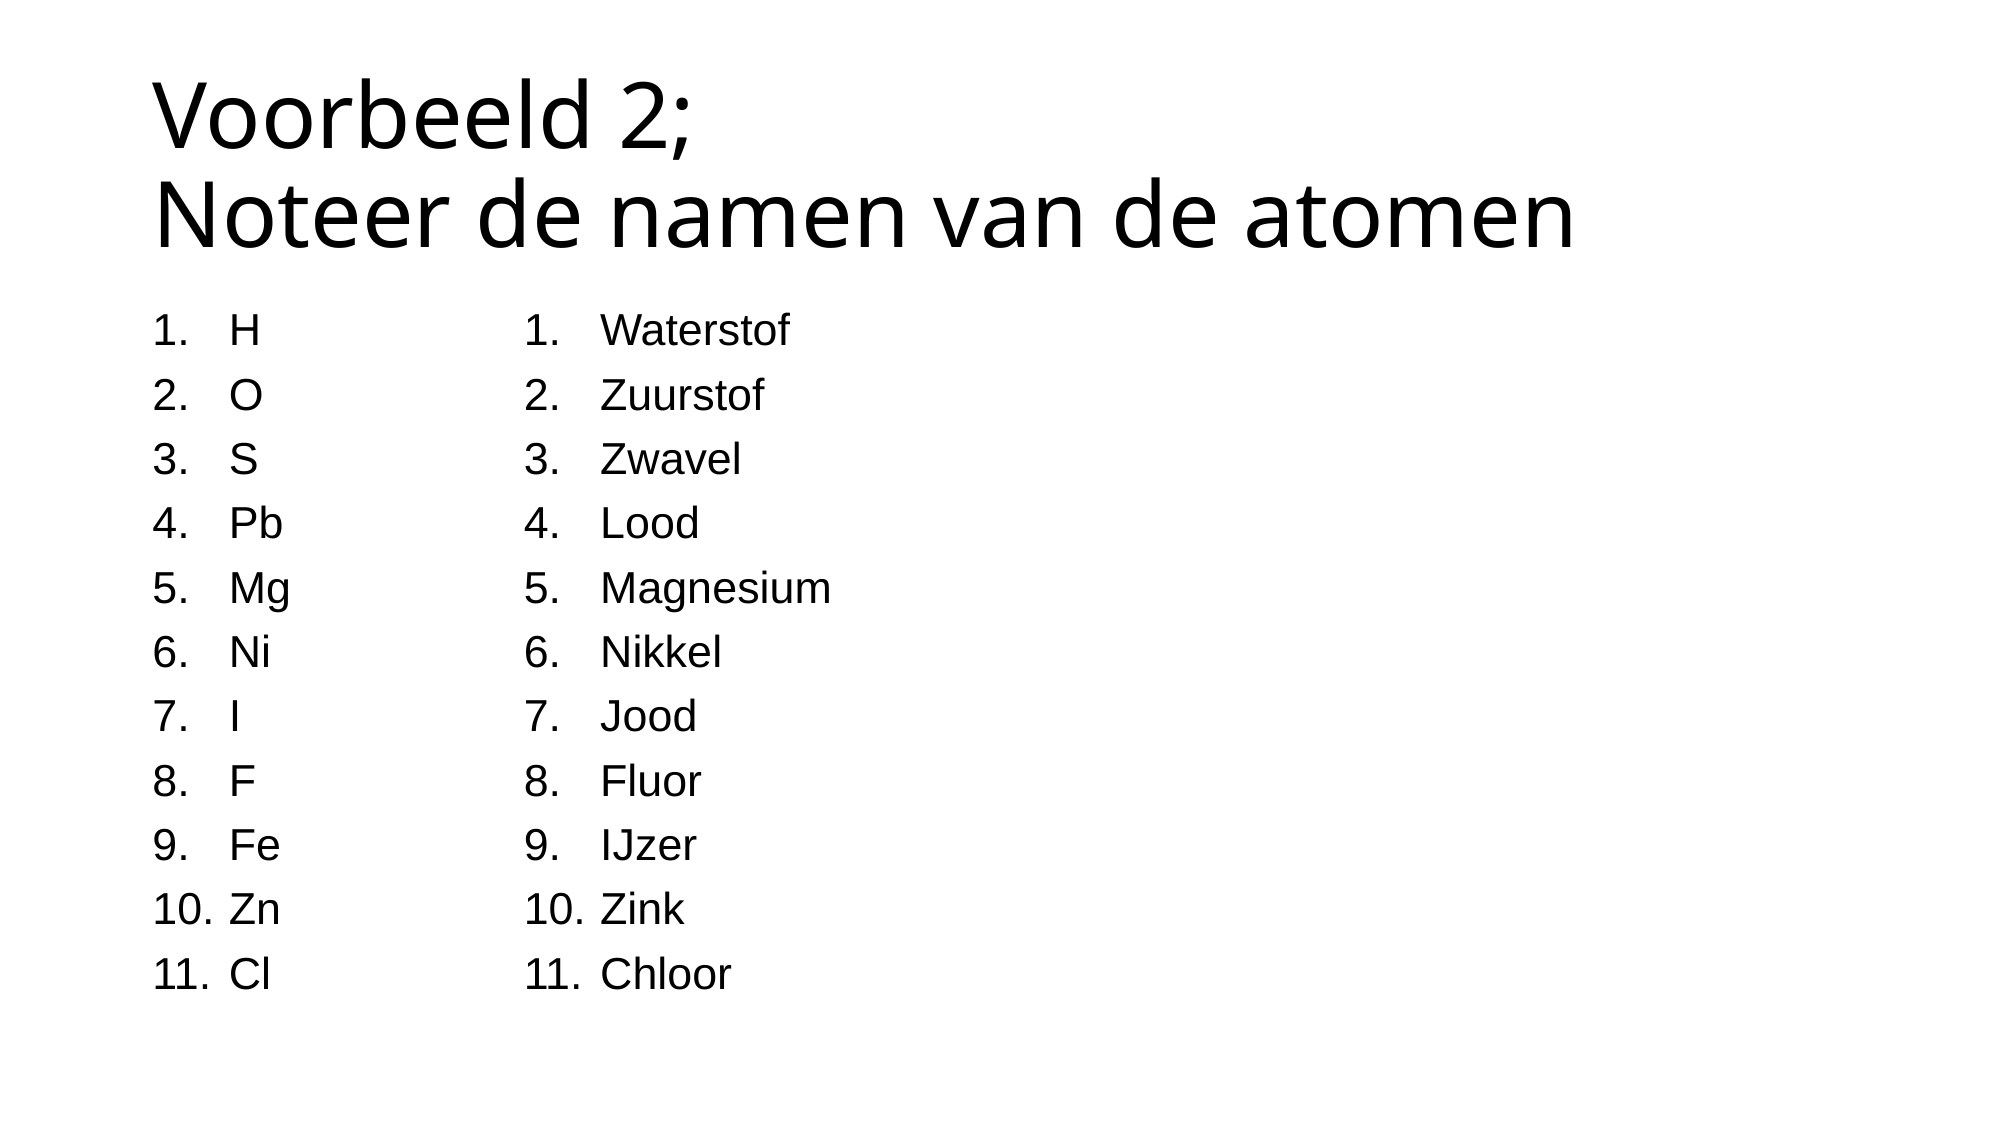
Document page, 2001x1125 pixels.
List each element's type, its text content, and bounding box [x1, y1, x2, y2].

title Voorbeeld 2; Noteer de namen van de atomen [137, 59, 1863, 278]
text_box Waterstof Zuurstof Zwavel Lood Magnesium Nikkel Jood Fluor IJzer Zink Chloor [508, 299, 1144, 1014]
list H O S Pb Mg Ni I F Fe Zn Cl [137, 299, 366, 1014]
